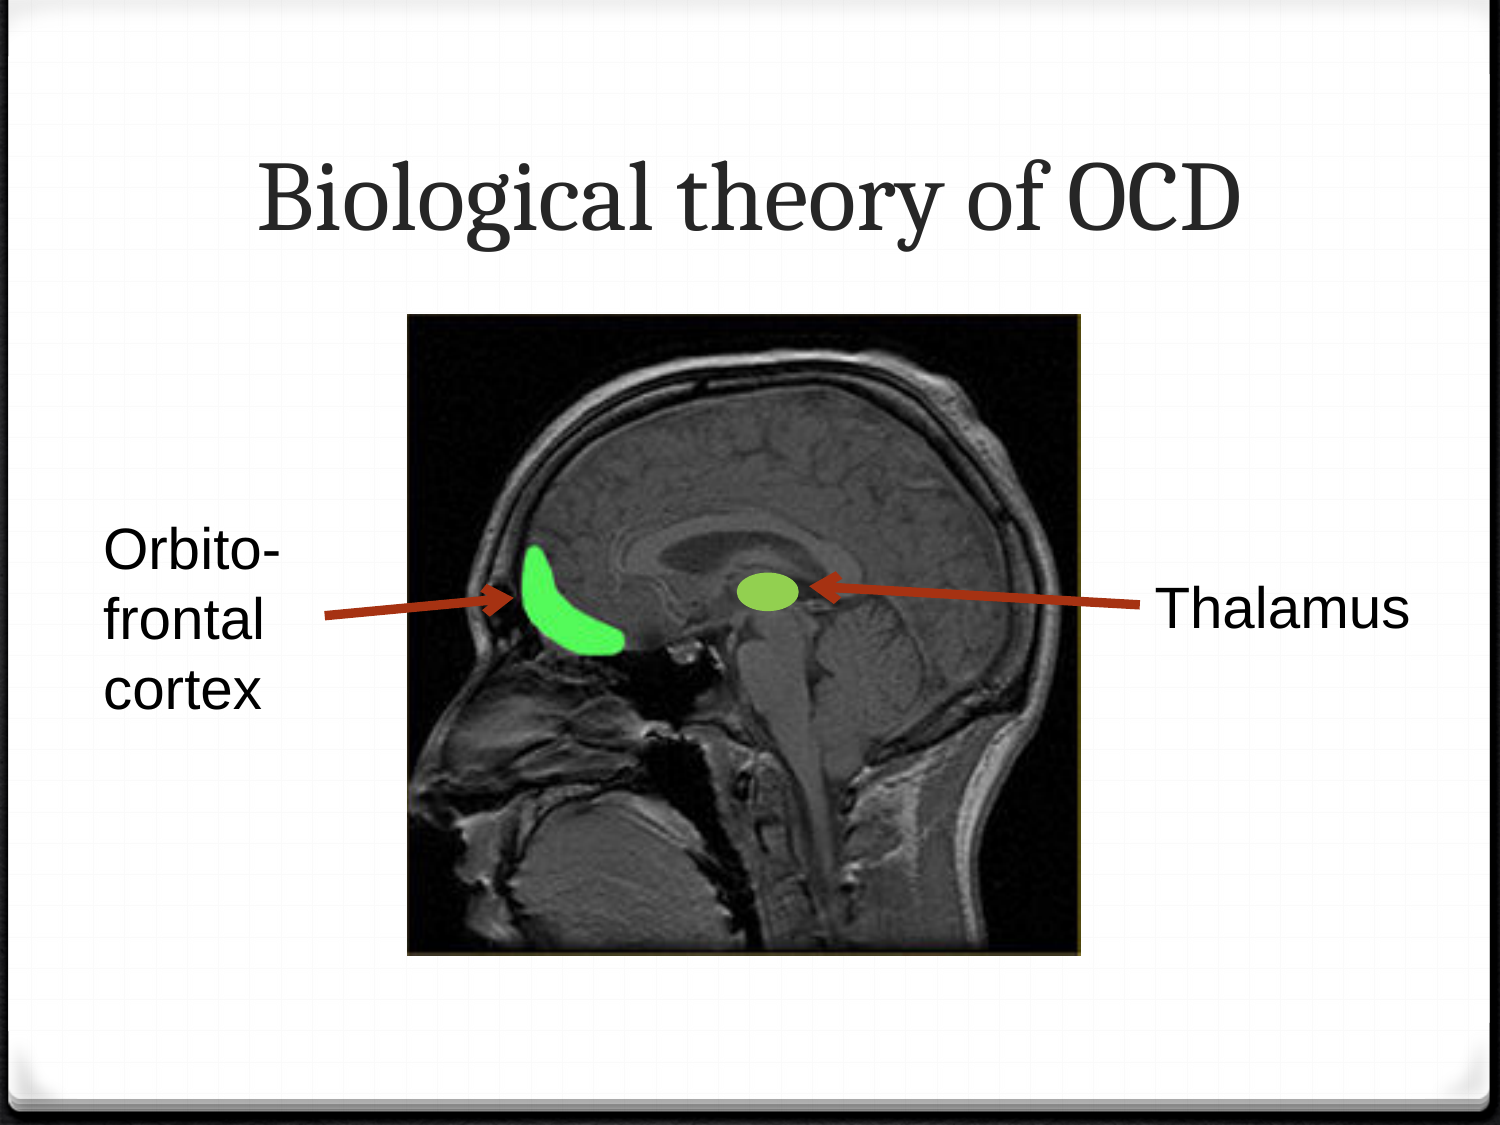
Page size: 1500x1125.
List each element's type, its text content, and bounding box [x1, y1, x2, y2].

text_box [808, 585, 1140, 606]
title Biological theory of OCD [90, 71, 1410, 309]
picture [0, 0, 1500, 1125]
text_box Thalamus [1139, 562, 1447, 648]
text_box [324, 597, 514, 618]
text_box Orbito-frontal cortex [88, 503, 325, 729]
